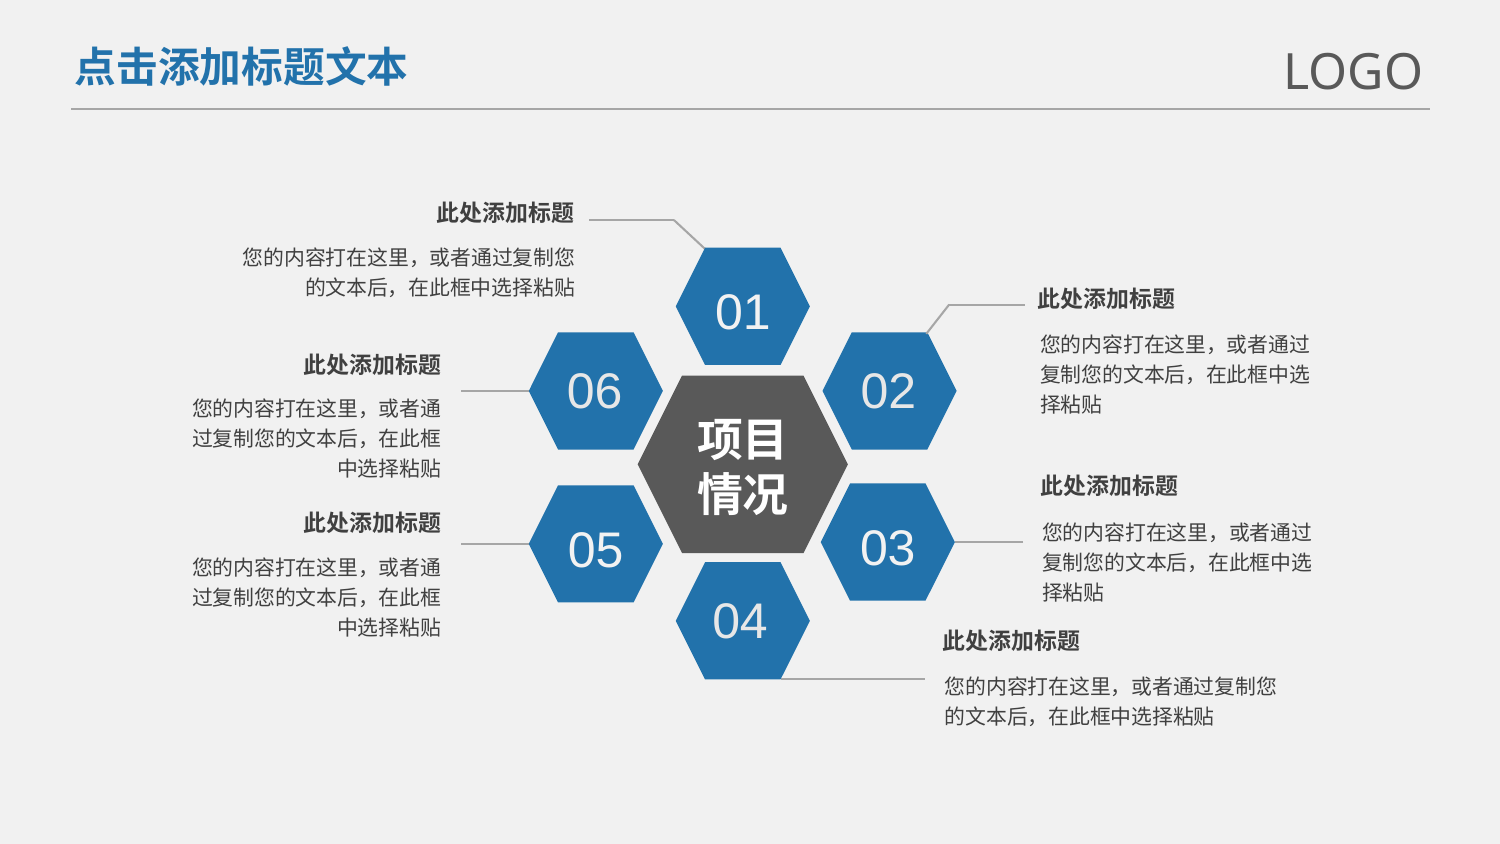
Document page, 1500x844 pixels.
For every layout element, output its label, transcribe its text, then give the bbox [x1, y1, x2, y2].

text_box 此处添加标题 [931, 621, 1091, 659]
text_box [528, 484, 664, 603]
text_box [926, 304, 1025, 334]
text_box 此处添加标题 [292, 345, 452, 383]
text_box LOGO [1268, 31, 1439, 107]
text_box 您的内容打在这里，或者通过复制您的文本后，在此框中选择粘贴 [934, 663, 1296, 734]
text_box 您的内容打在这里，或者通过复制您的文本后，在此框中选择粘贴 [218, 234, 585, 305]
text_box 此处添加标题 [1030, 466, 1190, 505]
text_box 此处添加标题 [1027, 279, 1186, 317]
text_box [820, 483, 956, 601]
text_box 此处添加标题 [292, 503, 452, 542]
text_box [675, 562, 811, 680]
text_box 您的内容打在这里，或者通过复制您的文本后，在此框中选择粘贴 [171, 544, 452, 645]
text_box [822, 332, 957, 450]
text_box 您的内容打在这里，或者通过复制您的文本后，在此框中选择粘贴 [1030, 321, 1329, 422]
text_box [589, 219, 706, 250]
text_box 点击添加标题文本 [59, 33, 424, 99]
text_box 您的内容打在这里，或者通过复制您的文本后，在此框中选择粘贴 [1031, 509, 1331, 610]
text_box 此处添加标题 [425, 193, 585, 232]
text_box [675, 247, 811, 366]
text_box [528, 332, 664, 450]
text_box 您的内容打在这里，或者通过复制您的文本后，在此框中选择粘贴 [171, 385, 452, 486]
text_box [637, 375, 849, 554]
